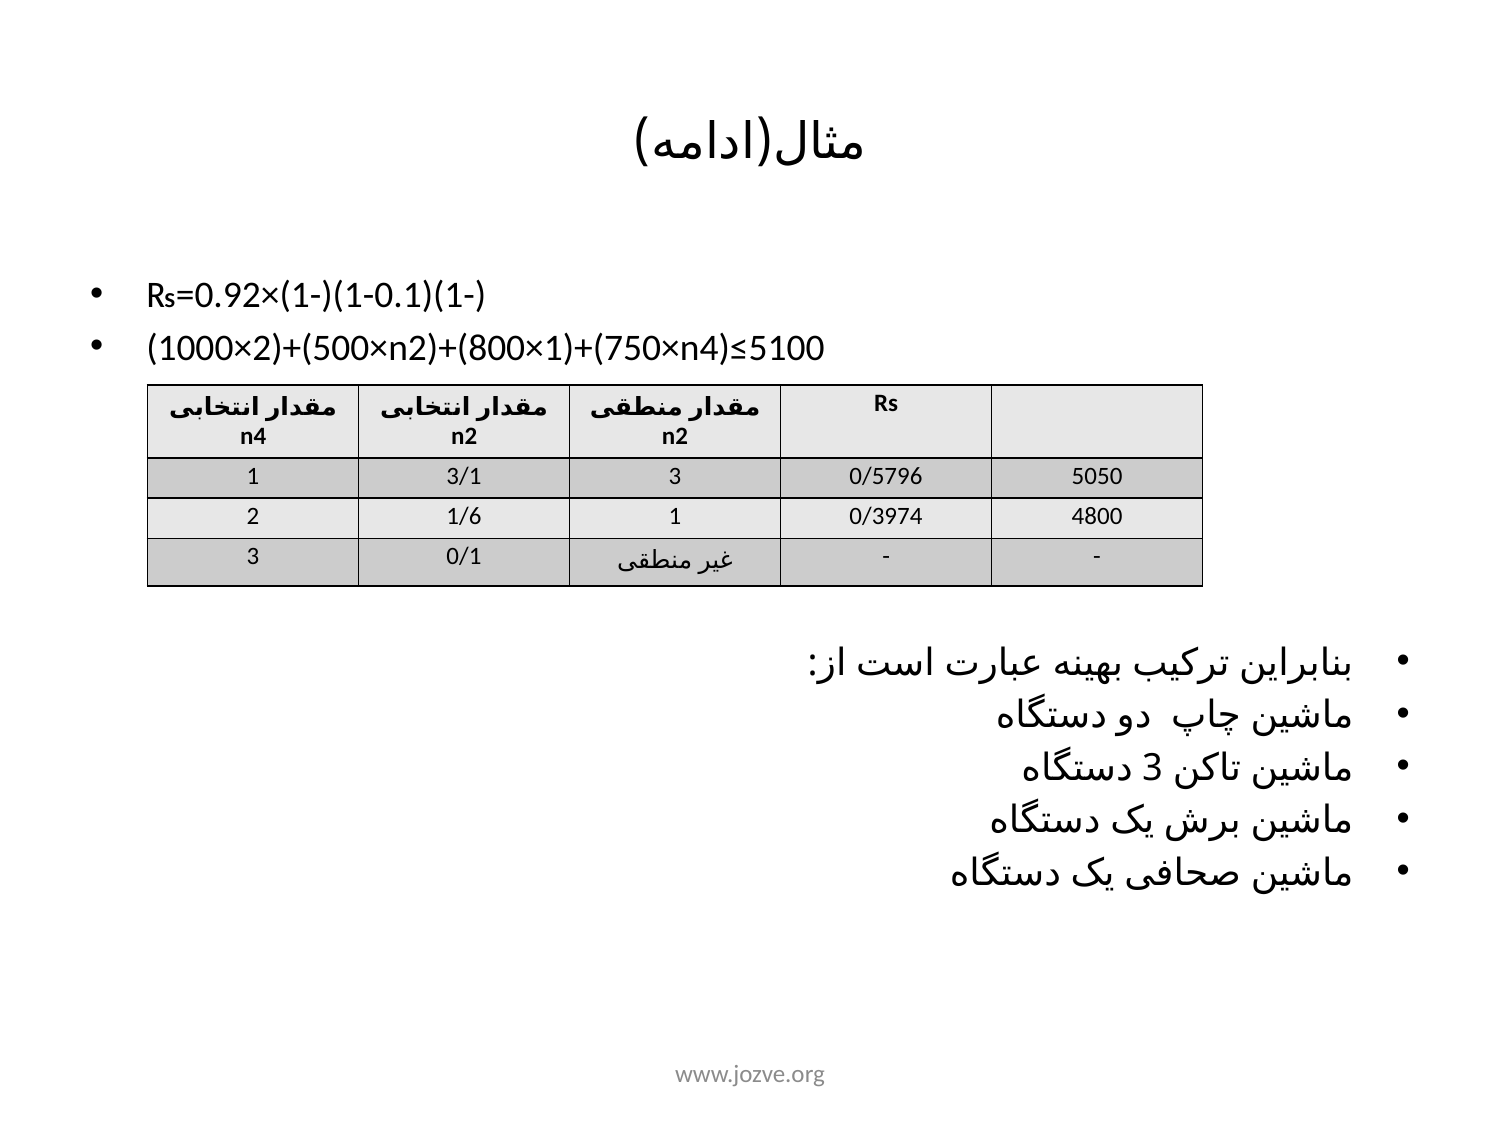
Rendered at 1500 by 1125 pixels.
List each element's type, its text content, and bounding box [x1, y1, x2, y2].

footer www.jozve.org [512, 1042, 988, 1103]
title مثال(ادامه) [75, 45, 1425, 233]
